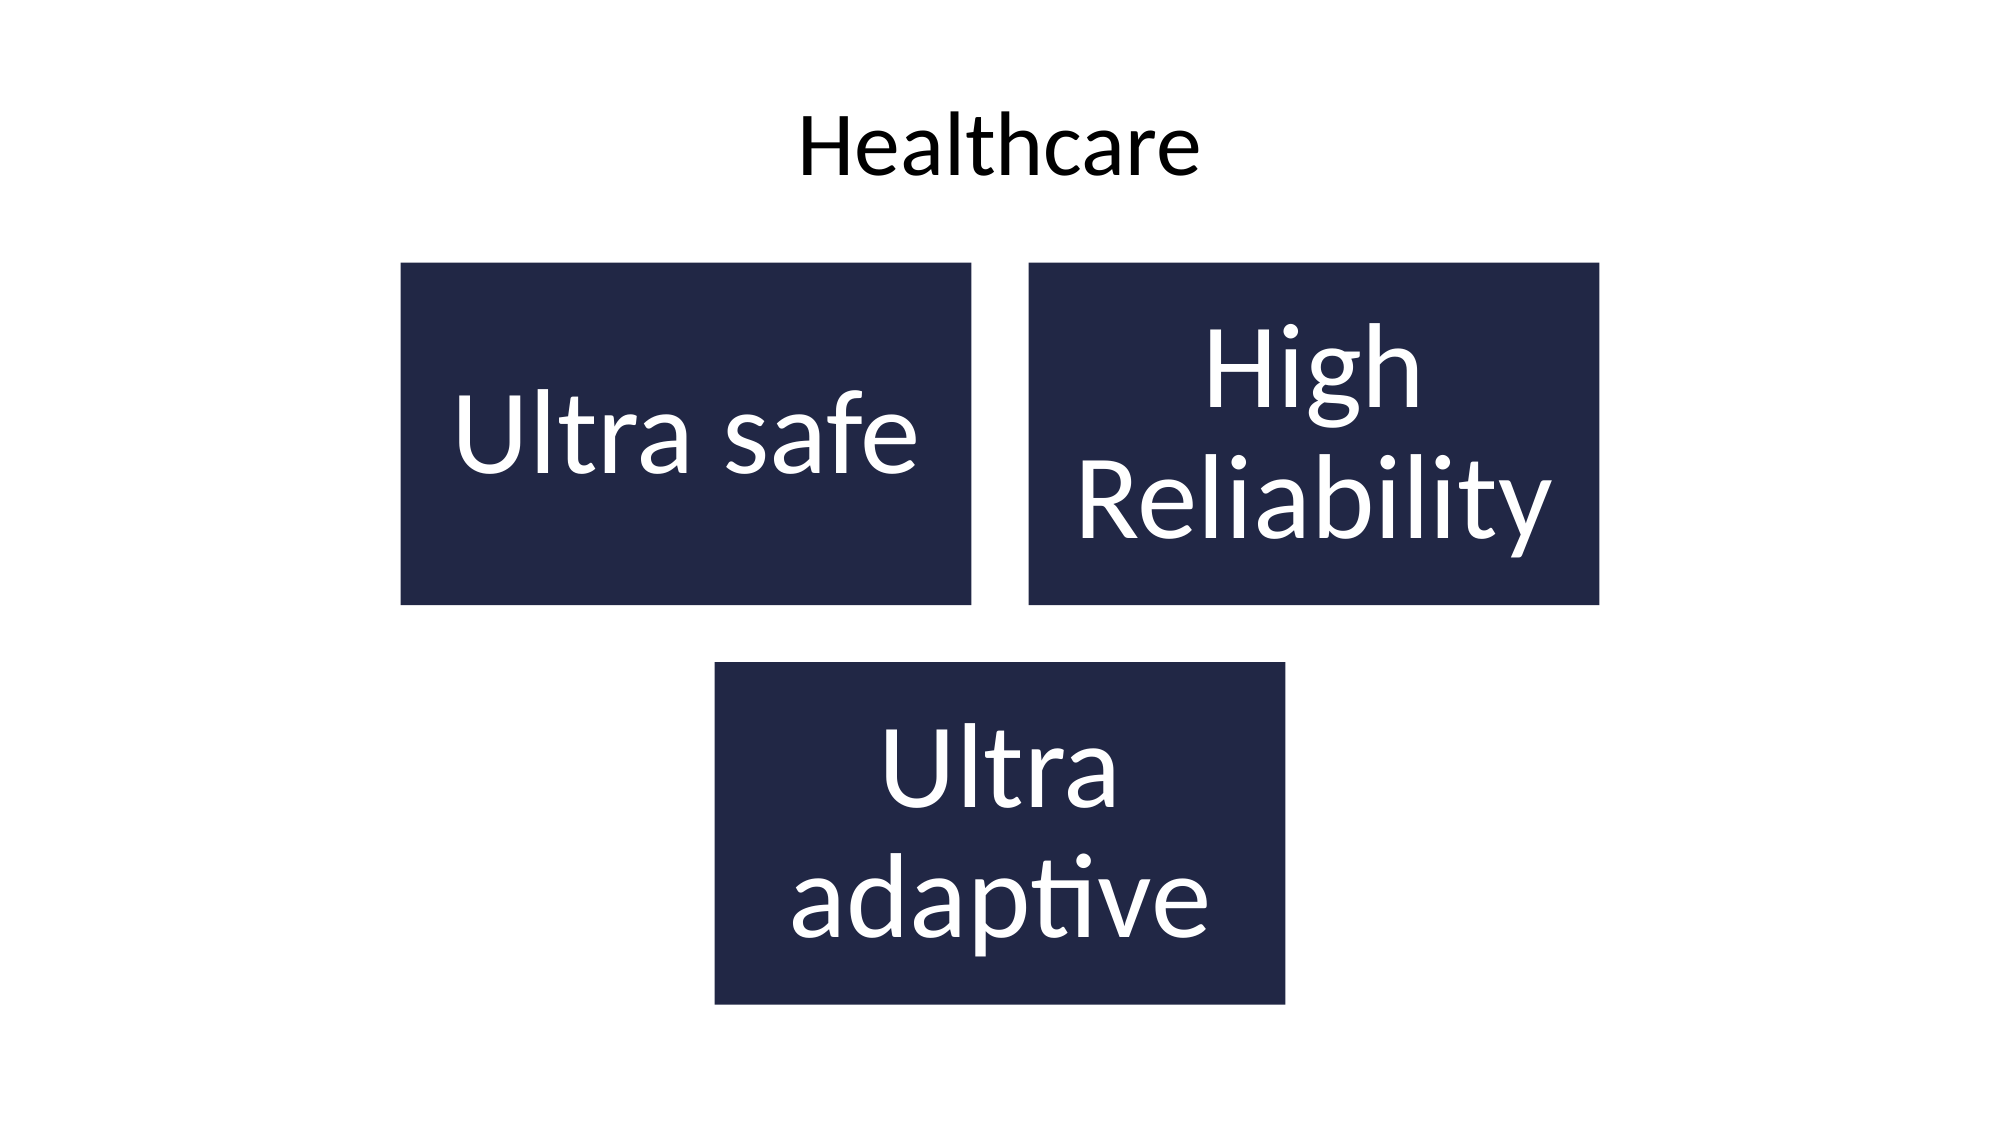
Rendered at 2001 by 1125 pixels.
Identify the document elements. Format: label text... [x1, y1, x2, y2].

title Healthcare [99, 45, 1900, 233]
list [324, 262, 1676, 1006]
